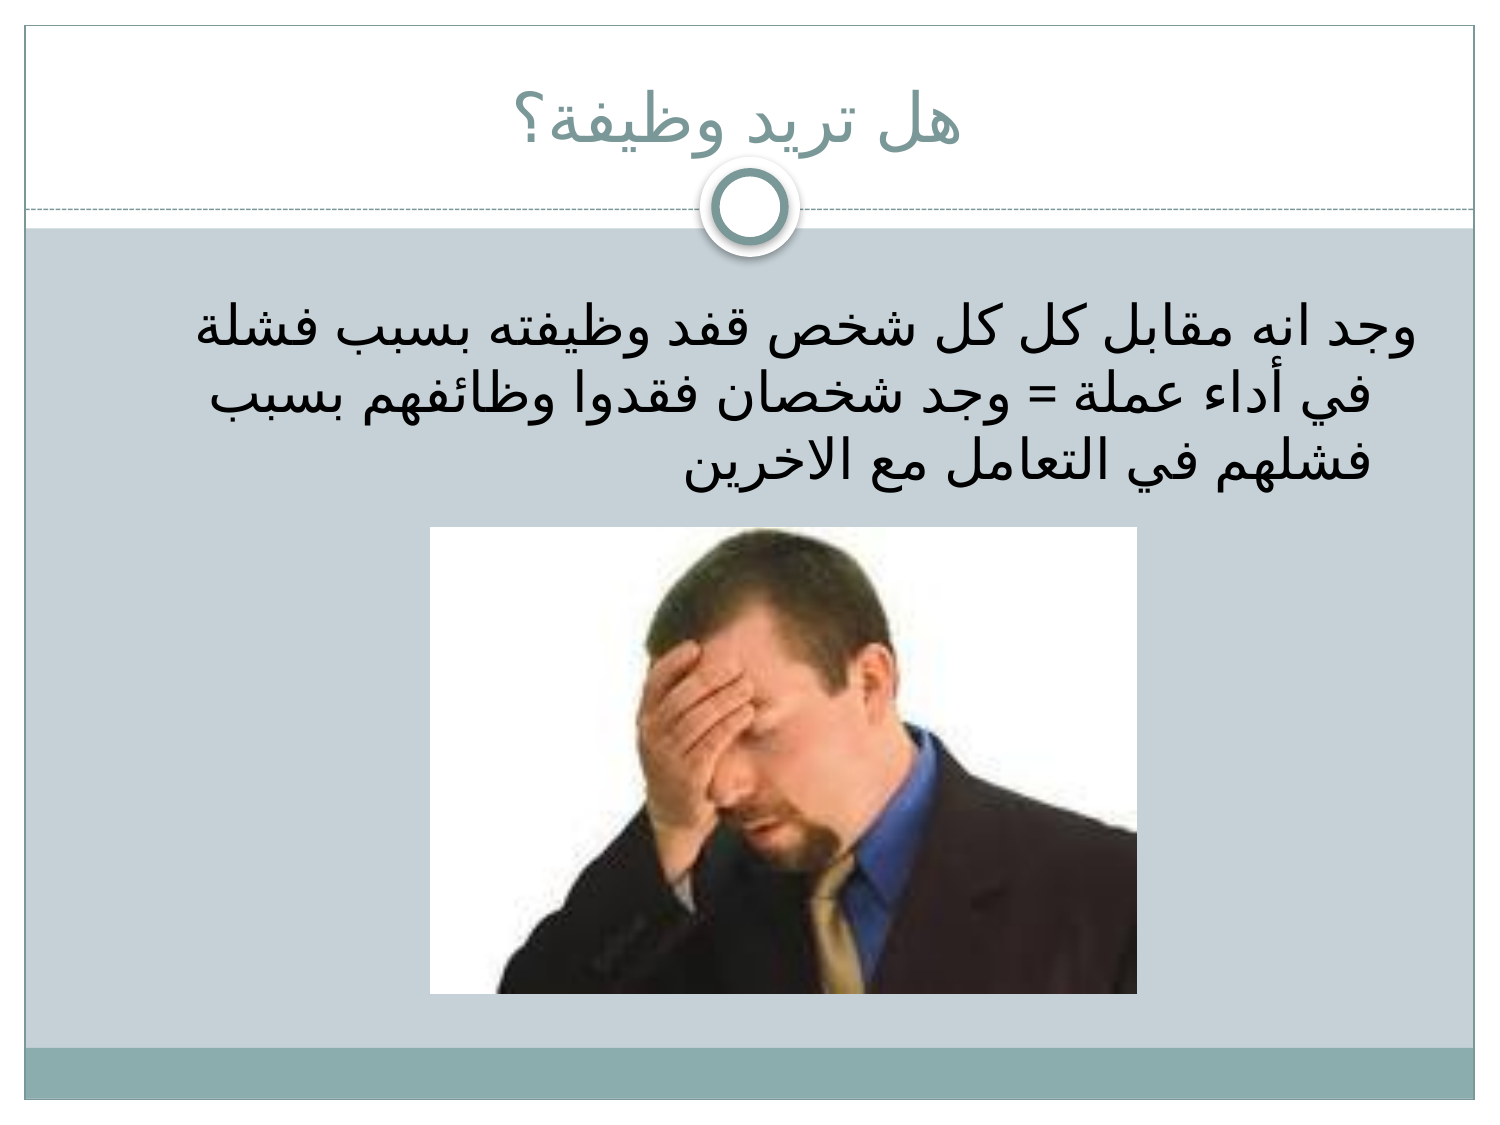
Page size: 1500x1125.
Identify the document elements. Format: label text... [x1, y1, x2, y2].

title هل تريد وظيفة؟ [90, 30, 1366, 164]
list وجد انه مقابل كل كل شخص قفد وظيفته بسبب فشلة في أداء عملة = وجد شخصان فقدوا وظائفهم بسبب فشلهم في التعامل مع الاخرين [93, 281, 1435, 874]
picture [430, 526, 1138, 995]
